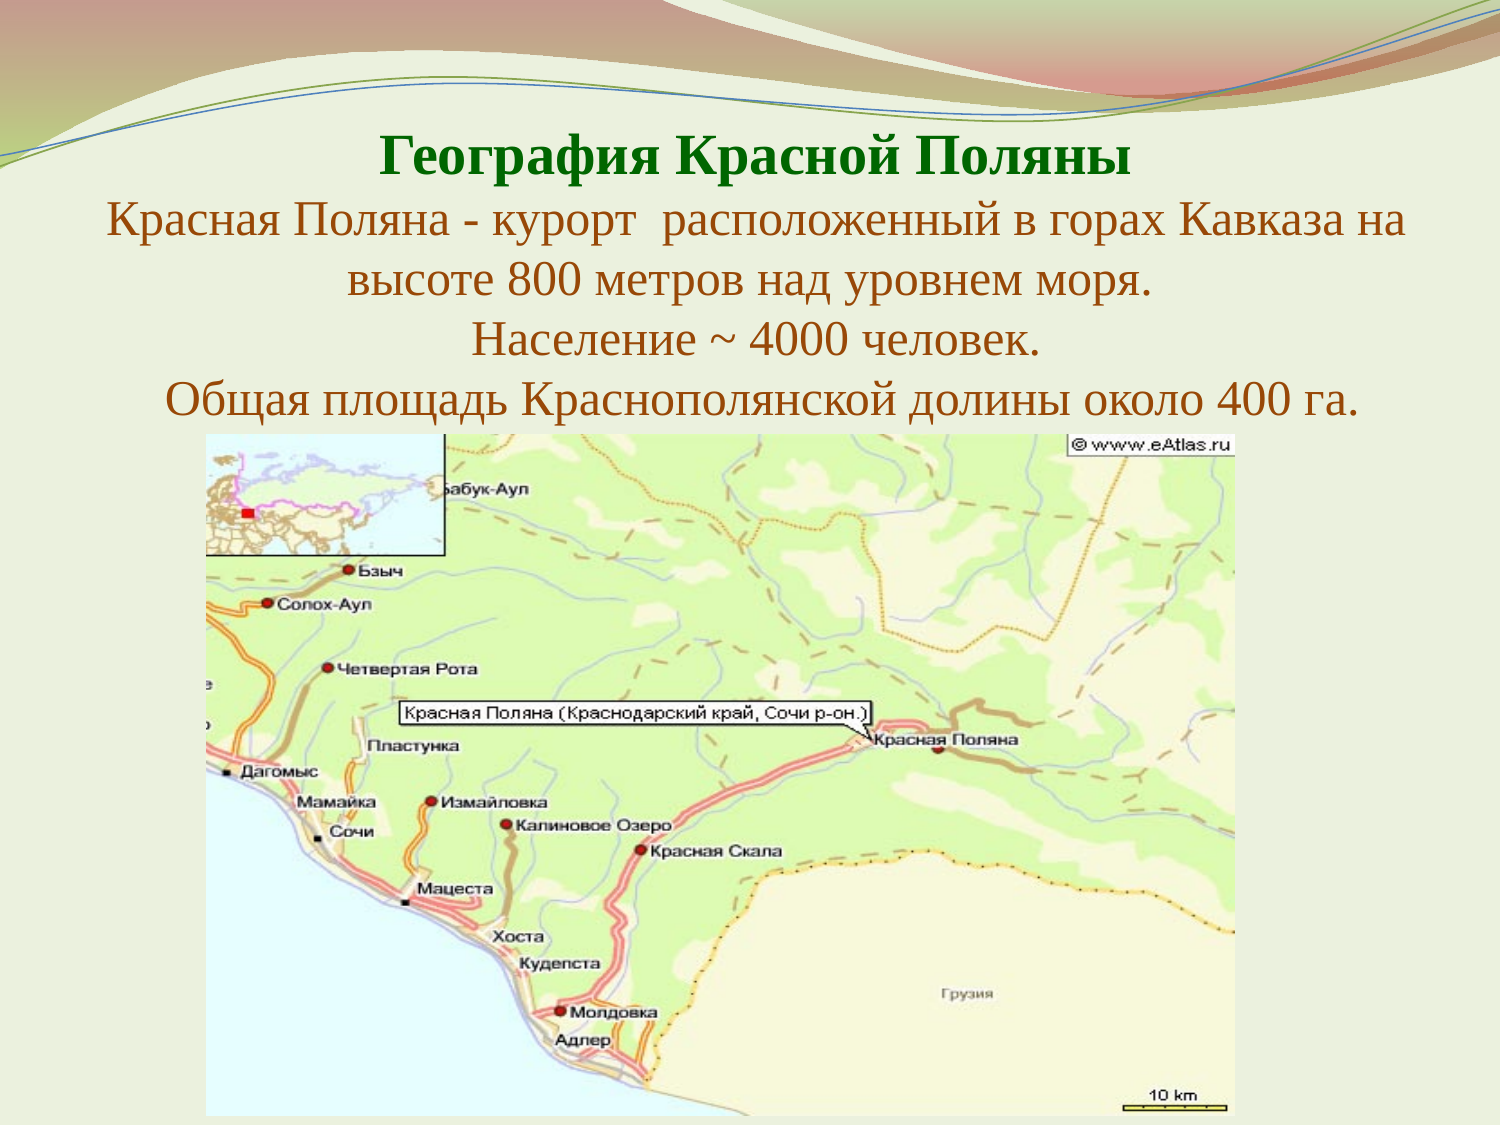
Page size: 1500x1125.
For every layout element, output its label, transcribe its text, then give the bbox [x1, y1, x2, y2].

title География Красной Поляны Красная Поляна - курорт расположенный в горах Кавказа на высоте 800 метров над уровнем моря. Население ~ 4000 человек. Общая площадь Краснополянской долины около 400 га. [75, 70, 1438, 551]
picture [206, 434, 1235, 1117]
